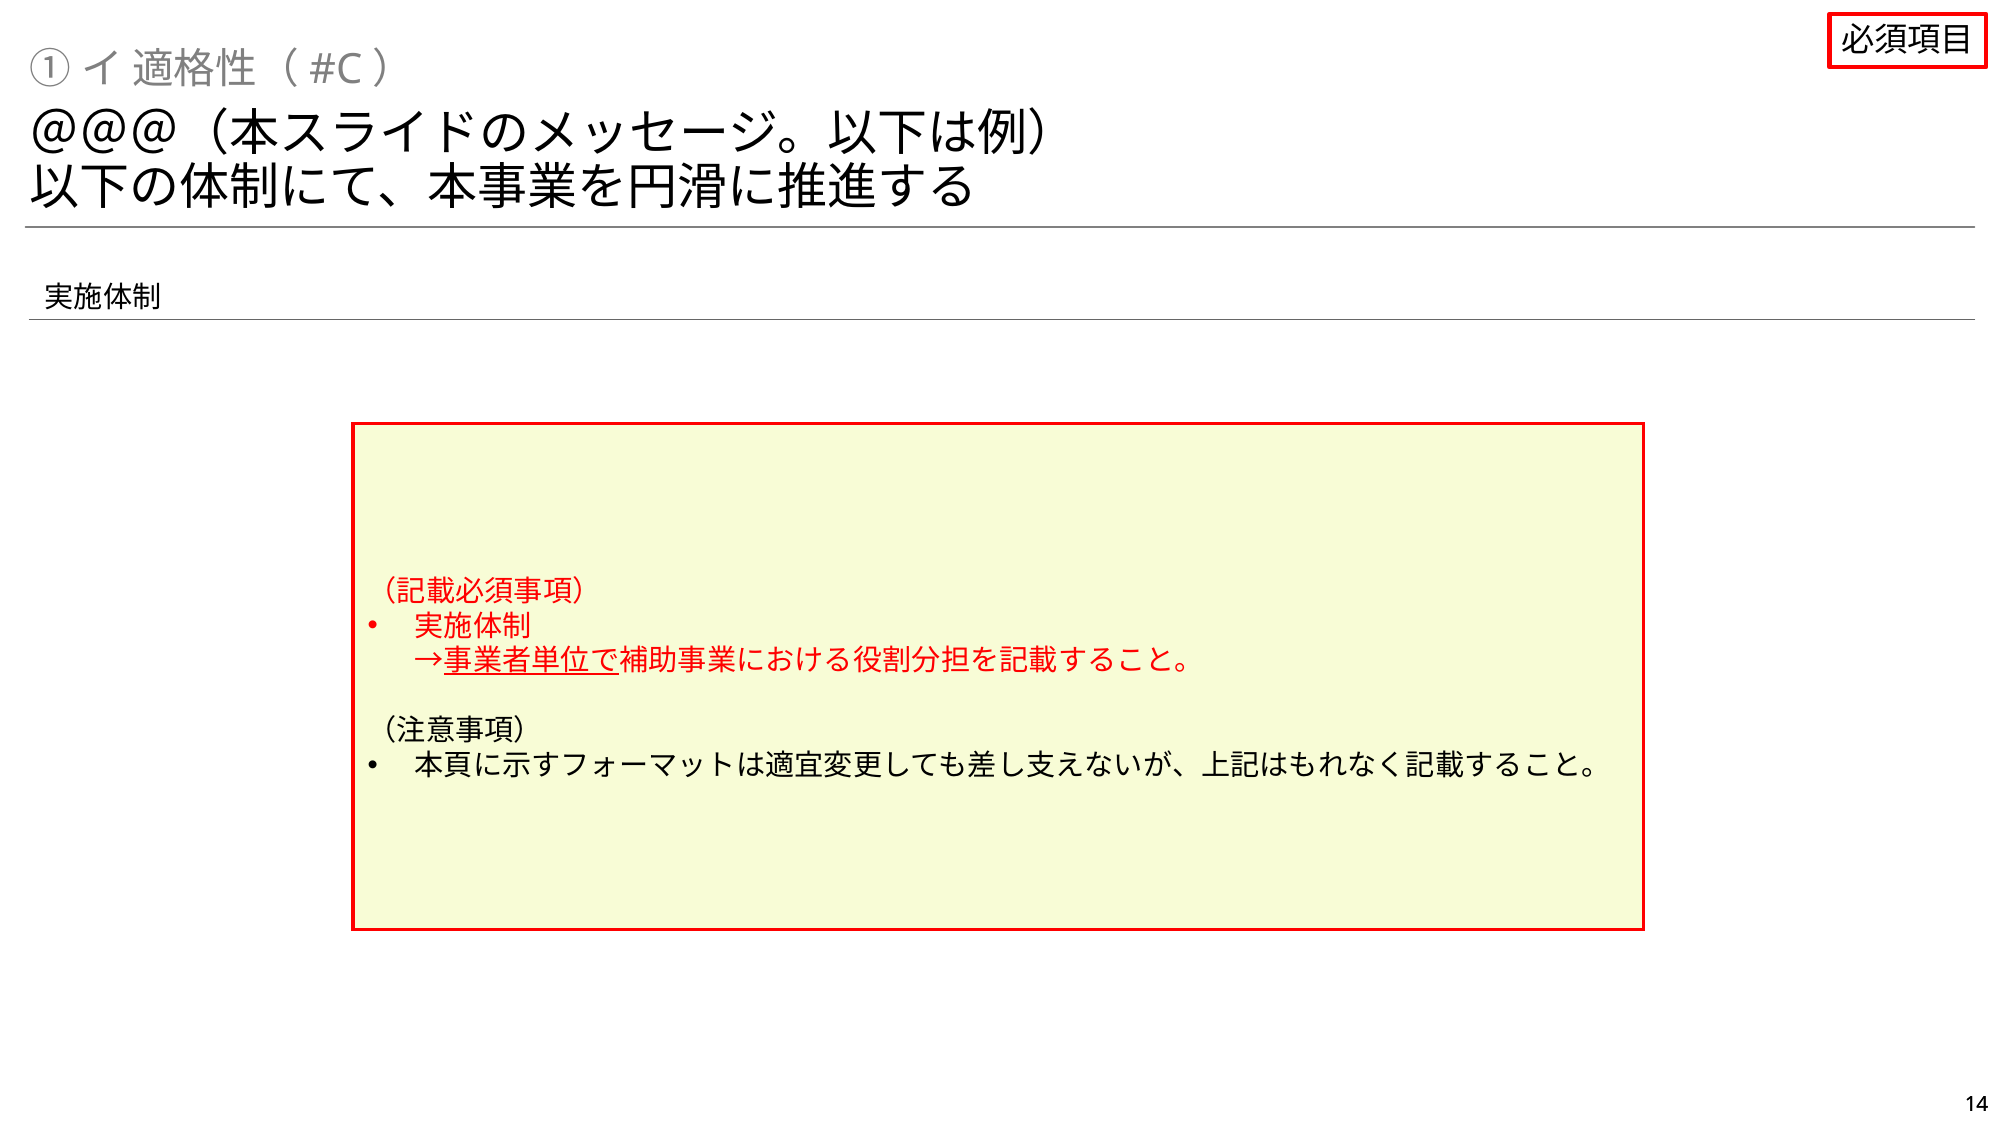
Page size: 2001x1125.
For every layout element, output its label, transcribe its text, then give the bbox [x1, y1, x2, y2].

text_box （記載必須事項） 実施体制 →事業者単位で補助事業における役割分担を記載すること。 （注意事項） 本頁に示すフォーマットは適宜変更しても差し支えないが、上記はもれなく記載すること。 [351, 422, 1645, 931]
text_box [28, 271, 1975, 320]
text_box ①イ 適格性（#C） [29, 47, 1802, 94]
text_box 必須項目 [1829, 13, 1986, 68]
text_box ＠＠＠（本スライドのメッセージ。以下は例） 以下の体制にて、本事業を円滑に推進する [29, 107, 1975, 216]
